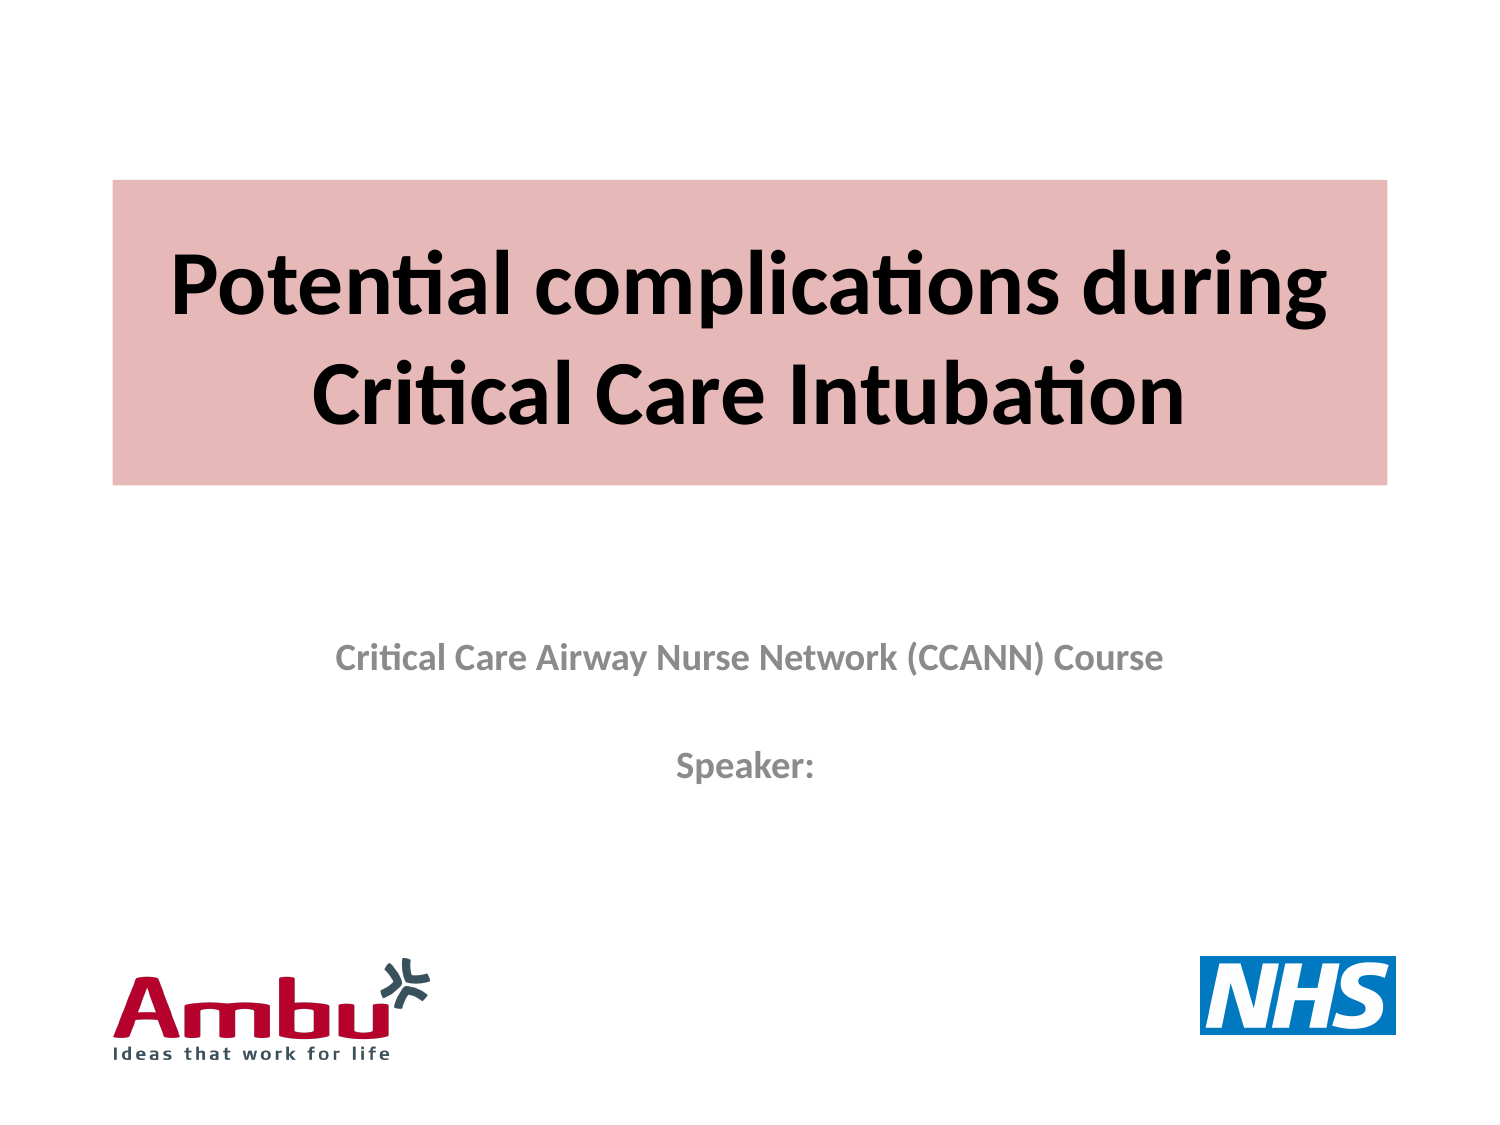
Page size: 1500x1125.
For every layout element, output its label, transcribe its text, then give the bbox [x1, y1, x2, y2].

picture [112, 956, 431, 1061]
title Potential complications during Critical Care Intubation [112, 179, 1388, 486]
subtitle Critical Care Airway Nurse Network (CCANN) Course Speaker: [225, 560, 1275, 795]
picture [1200, 956, 1396, 1035]
